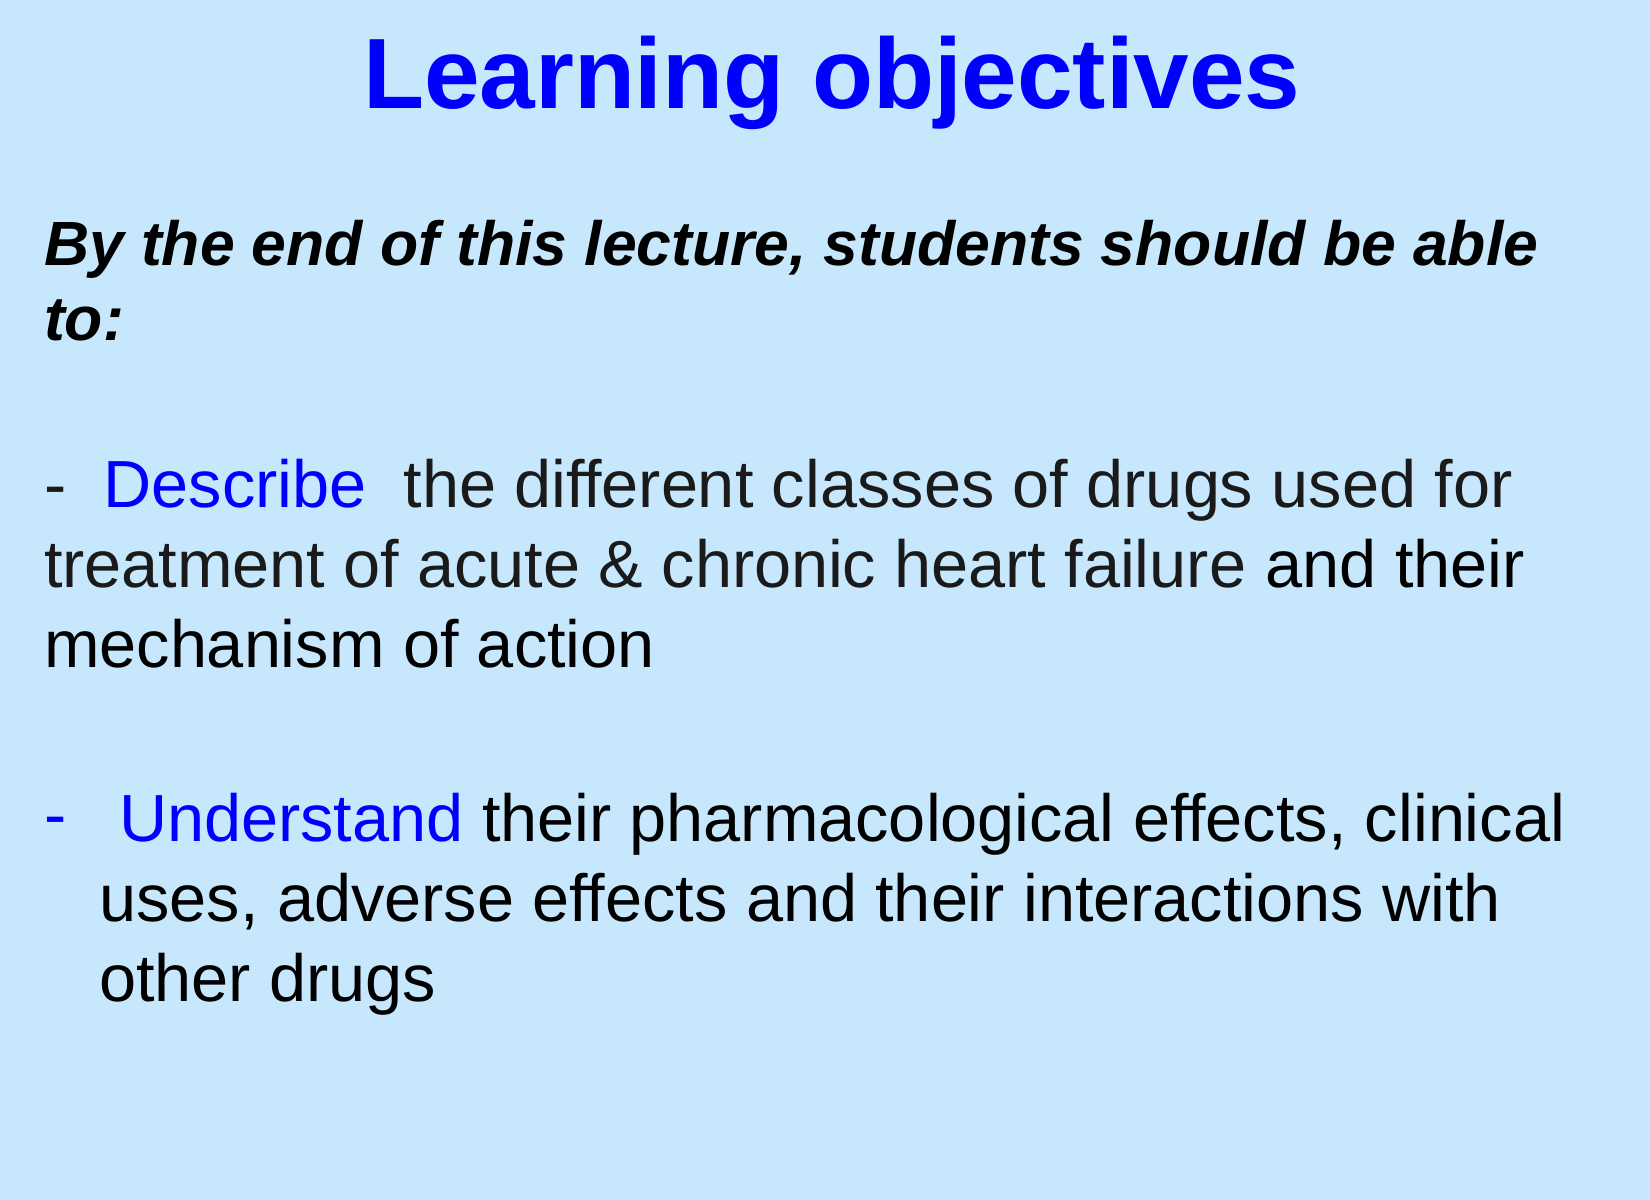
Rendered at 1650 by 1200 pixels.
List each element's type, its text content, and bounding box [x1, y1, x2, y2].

text_box Learning objectives By the end of this lecture, students should be able to: - Describe the different classes of drugs used for treatment of acute & chronic heart failure and their mechanism of action Understand their pharmacological effects, clinical uses, adverse effects and their interactions with other drugs [27, 0, 1637, 1183]
